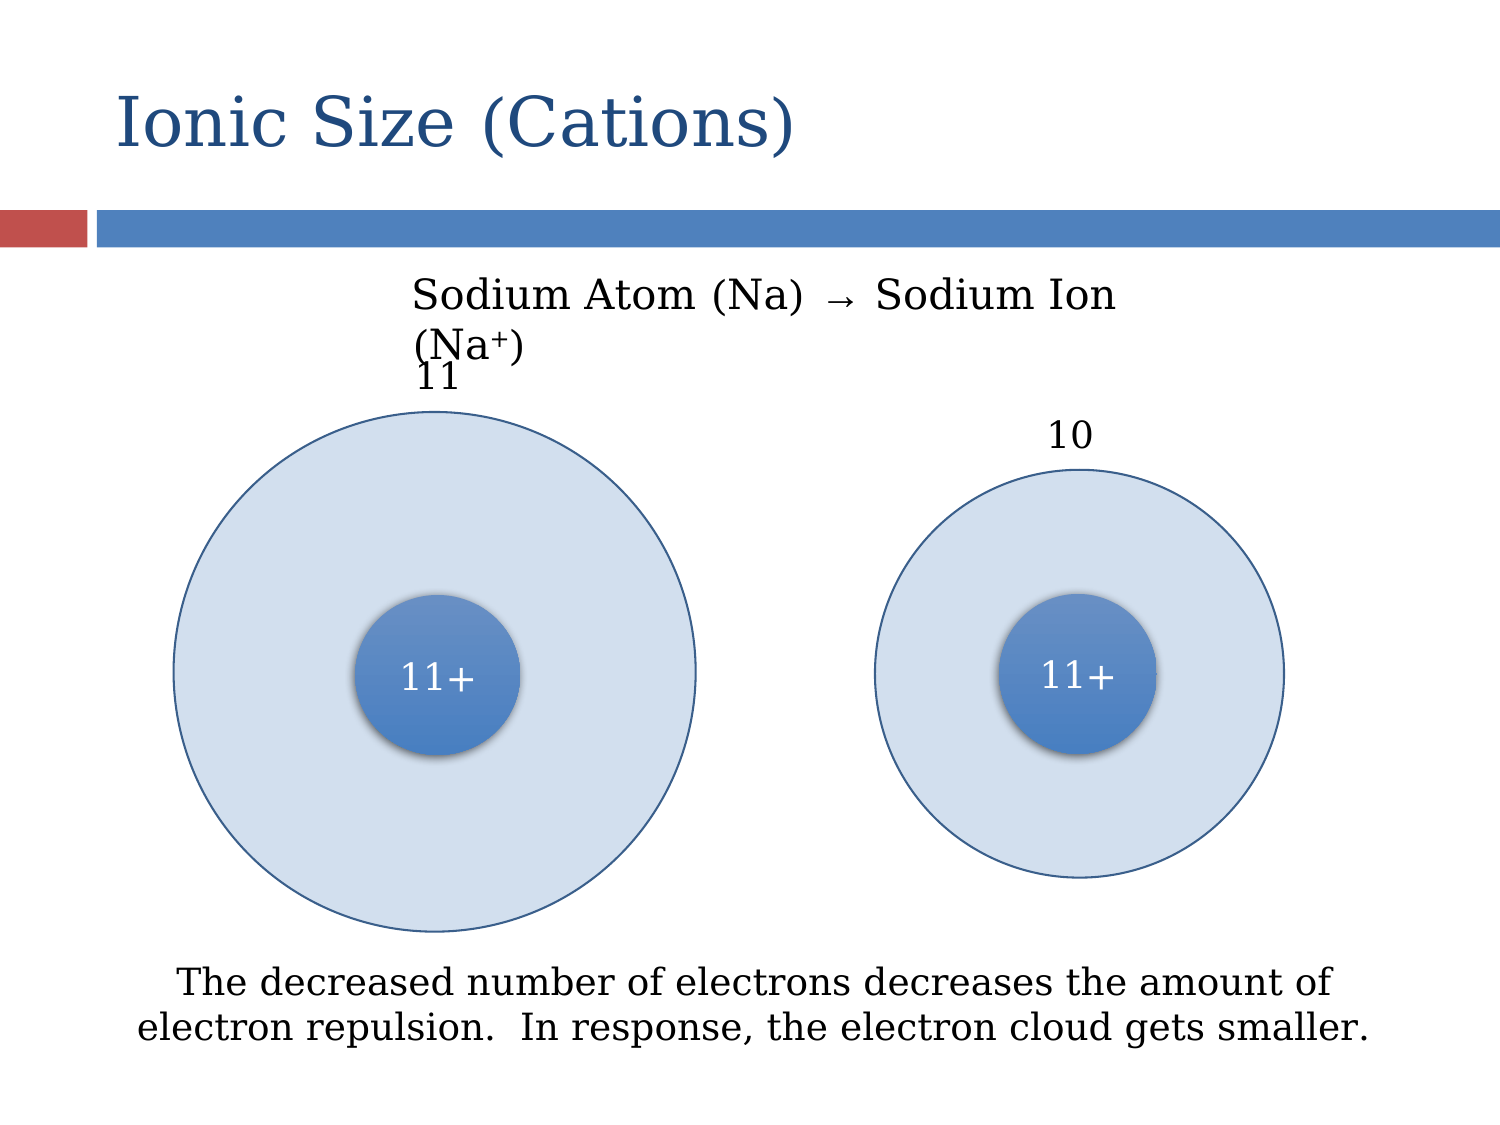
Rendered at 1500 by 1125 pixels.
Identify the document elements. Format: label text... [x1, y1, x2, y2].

text_box Sodium Atom (Na) → Sodium Ion (Na+) [396, 260, 1227, 376]
text_box The decreased number of electrons decreases the amount of electron repulsion. In response, the electron cloud gets smaller. [90, 950, 1419, 1056]
text_box 11+ [355, 594, 521, 755]
text_box [873, 468, 1286, 879]
text_box [172, 410, 697, 933]
text_box 11+ [999, 593, 1157, 754]
title Ionic Size (Cations) [100, 37, 1438, 200]
